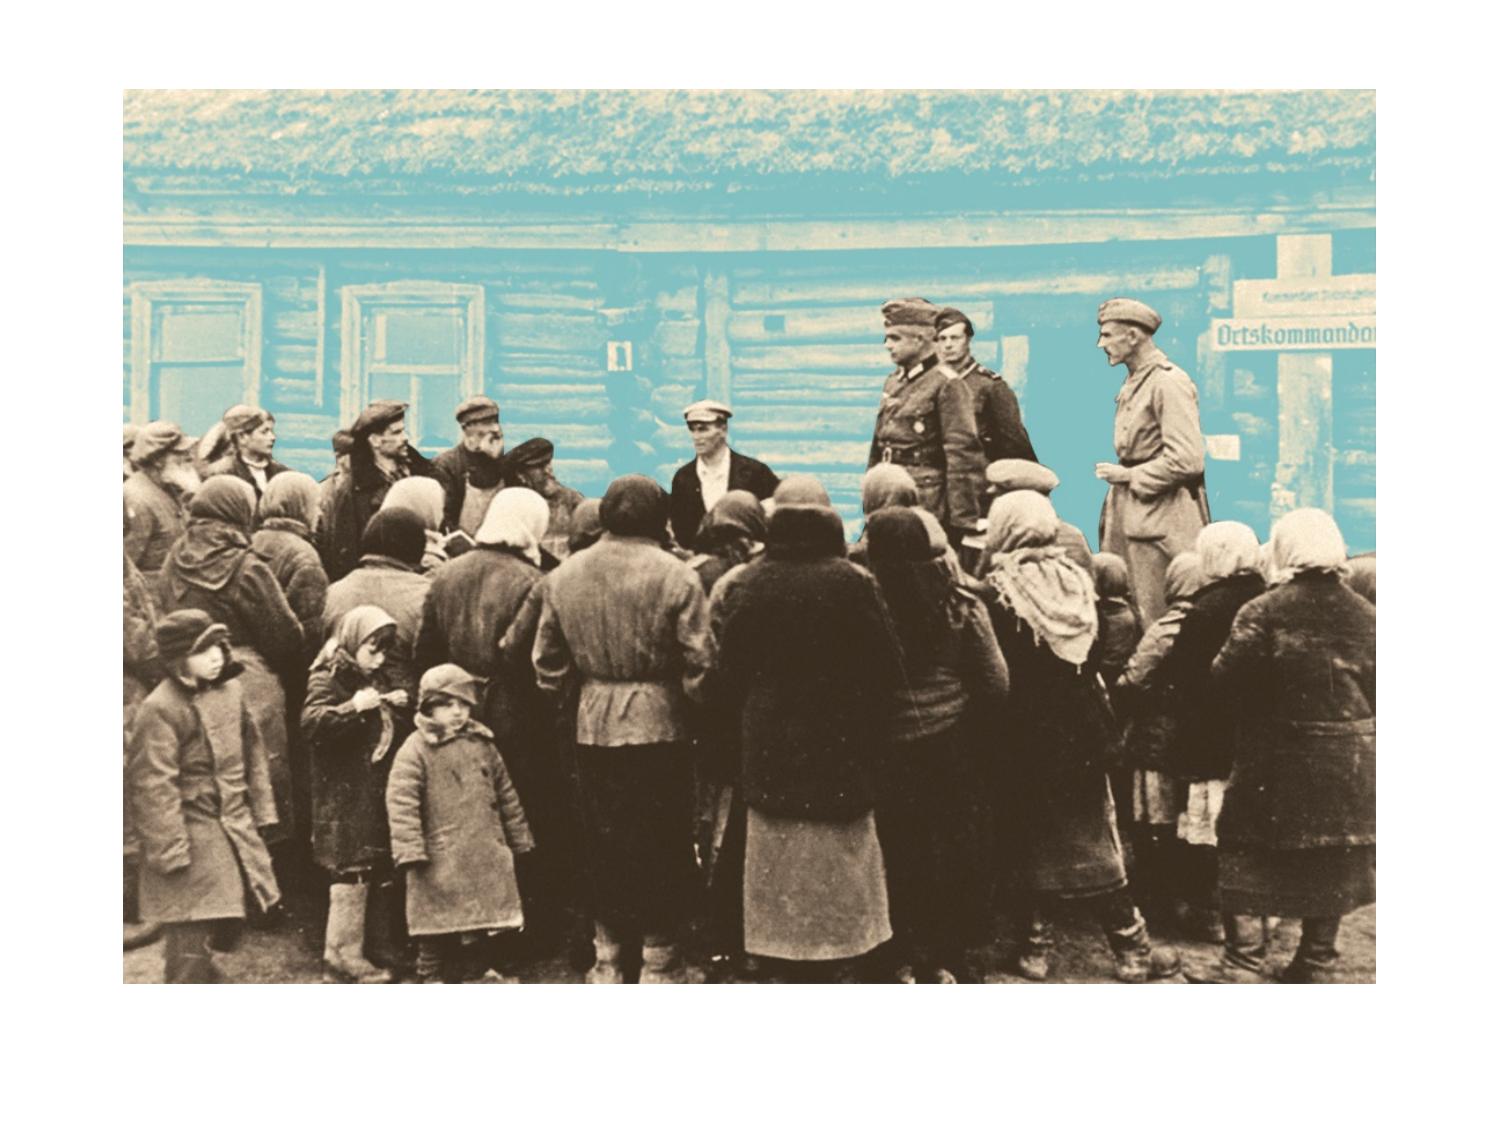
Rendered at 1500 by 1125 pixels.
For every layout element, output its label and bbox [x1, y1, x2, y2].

picture [123, 89, 1377, 984]
